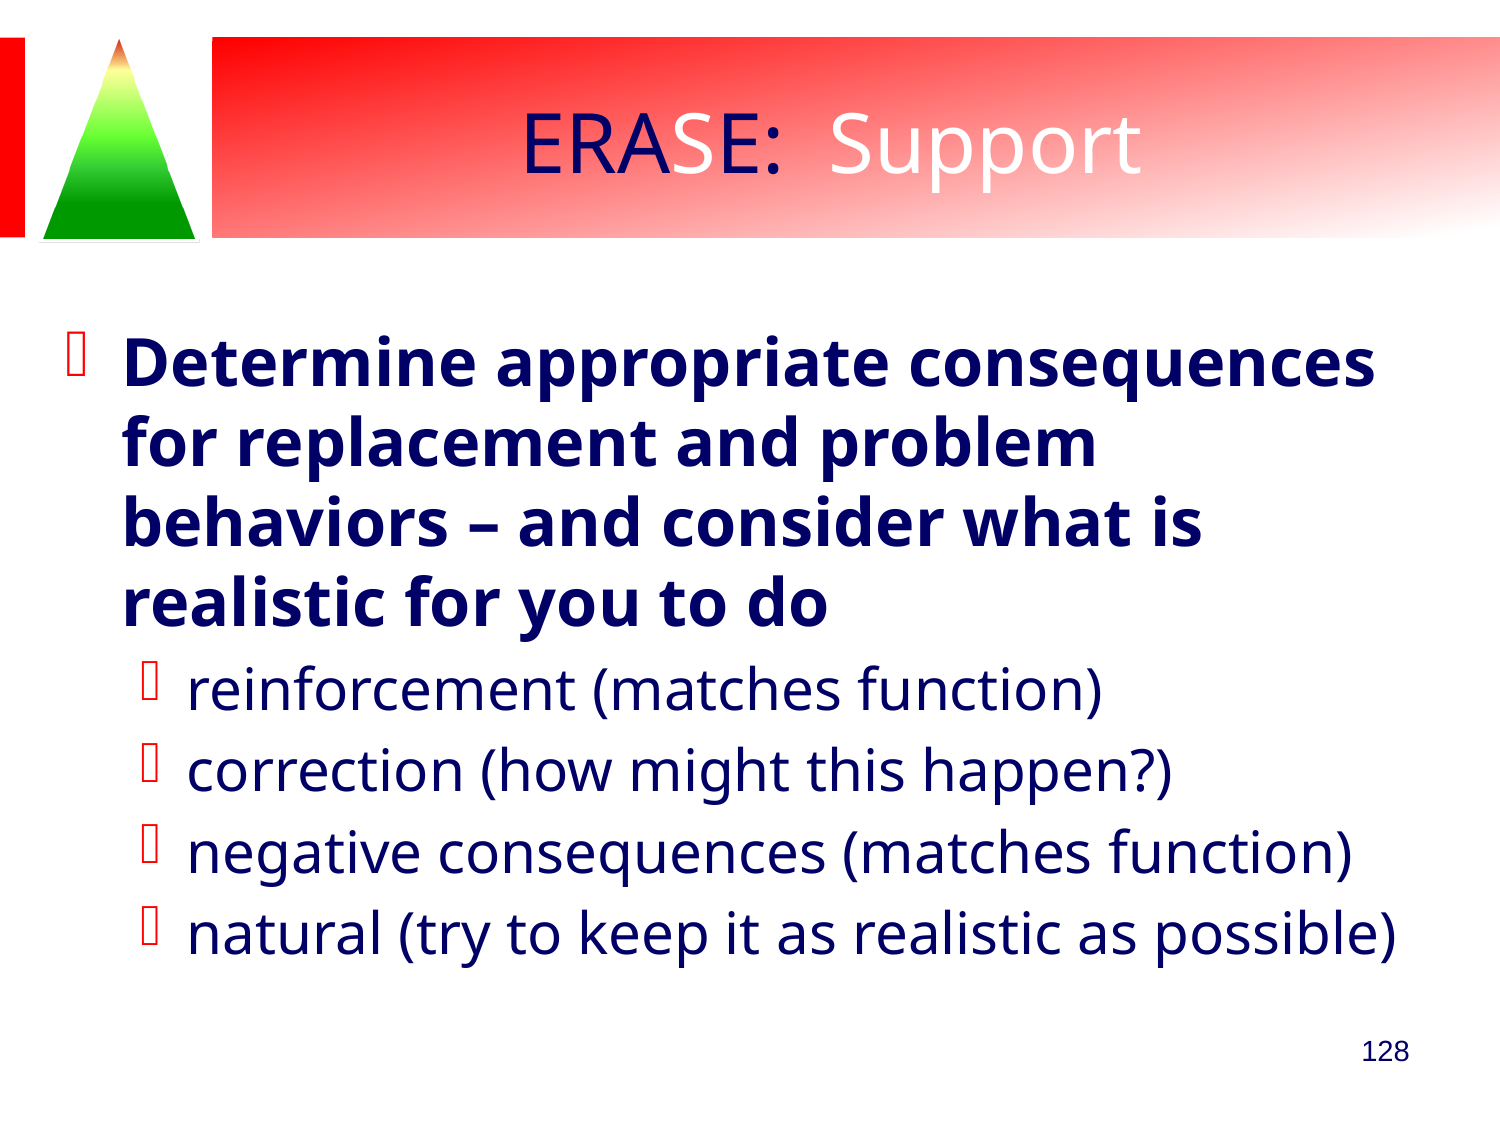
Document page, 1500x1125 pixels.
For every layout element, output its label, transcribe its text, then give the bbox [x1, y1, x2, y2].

slide_number 128 [1074, 1024, 1426, 1103]
title ERASE: Support [237, 37, 1426, 243]
list Determine appropriate consequences for replacement and problem behaviors – and consider what is realistic for you to do reinforcement (matches function) correction (how might this happen?) negative consequences (matches function) natural (try to keep it as realistic as possible) [49, 312, 1426, 1006]
picture [37, 30, 200, 243]
